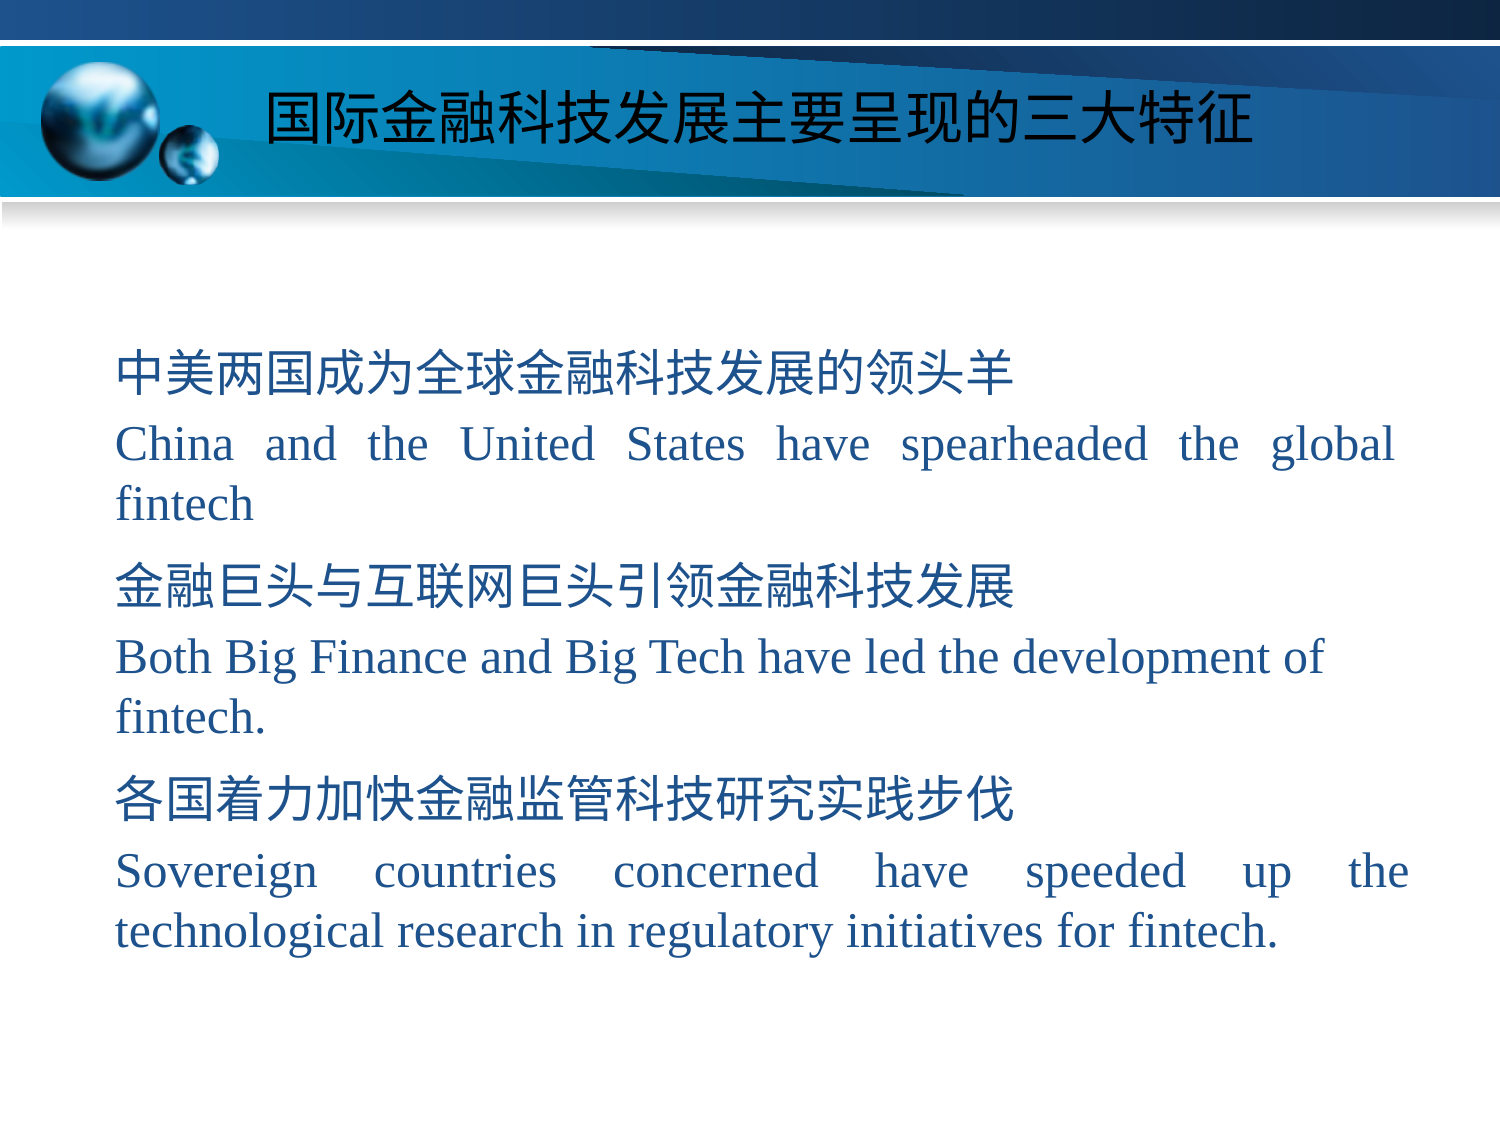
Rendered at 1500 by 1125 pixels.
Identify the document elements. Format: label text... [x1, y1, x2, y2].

text_box 各国着力加快金融监管科技研究实践步伐 Sovereign countries concerned have speeded up the technological research in regulatory initiatives for fintech. [100, 759, 1425, 965]
title 国际金融科技发展主要呈现的三大特征 [249, 44, 1426, 188]
text_box 中美两国成为全球金融科技发展的领头羊 China and the United States have spearheaded the global fintech [100, 333, 1412, 539]
picture [160, 126, 218, 184]
text_box 金融巨头与互联网巨头引领金融科技发展 Both Big Finance and Big Tech have led the development of fintech. [100, 546, 1412, 752]
picture [42, 63, 159, 180]
